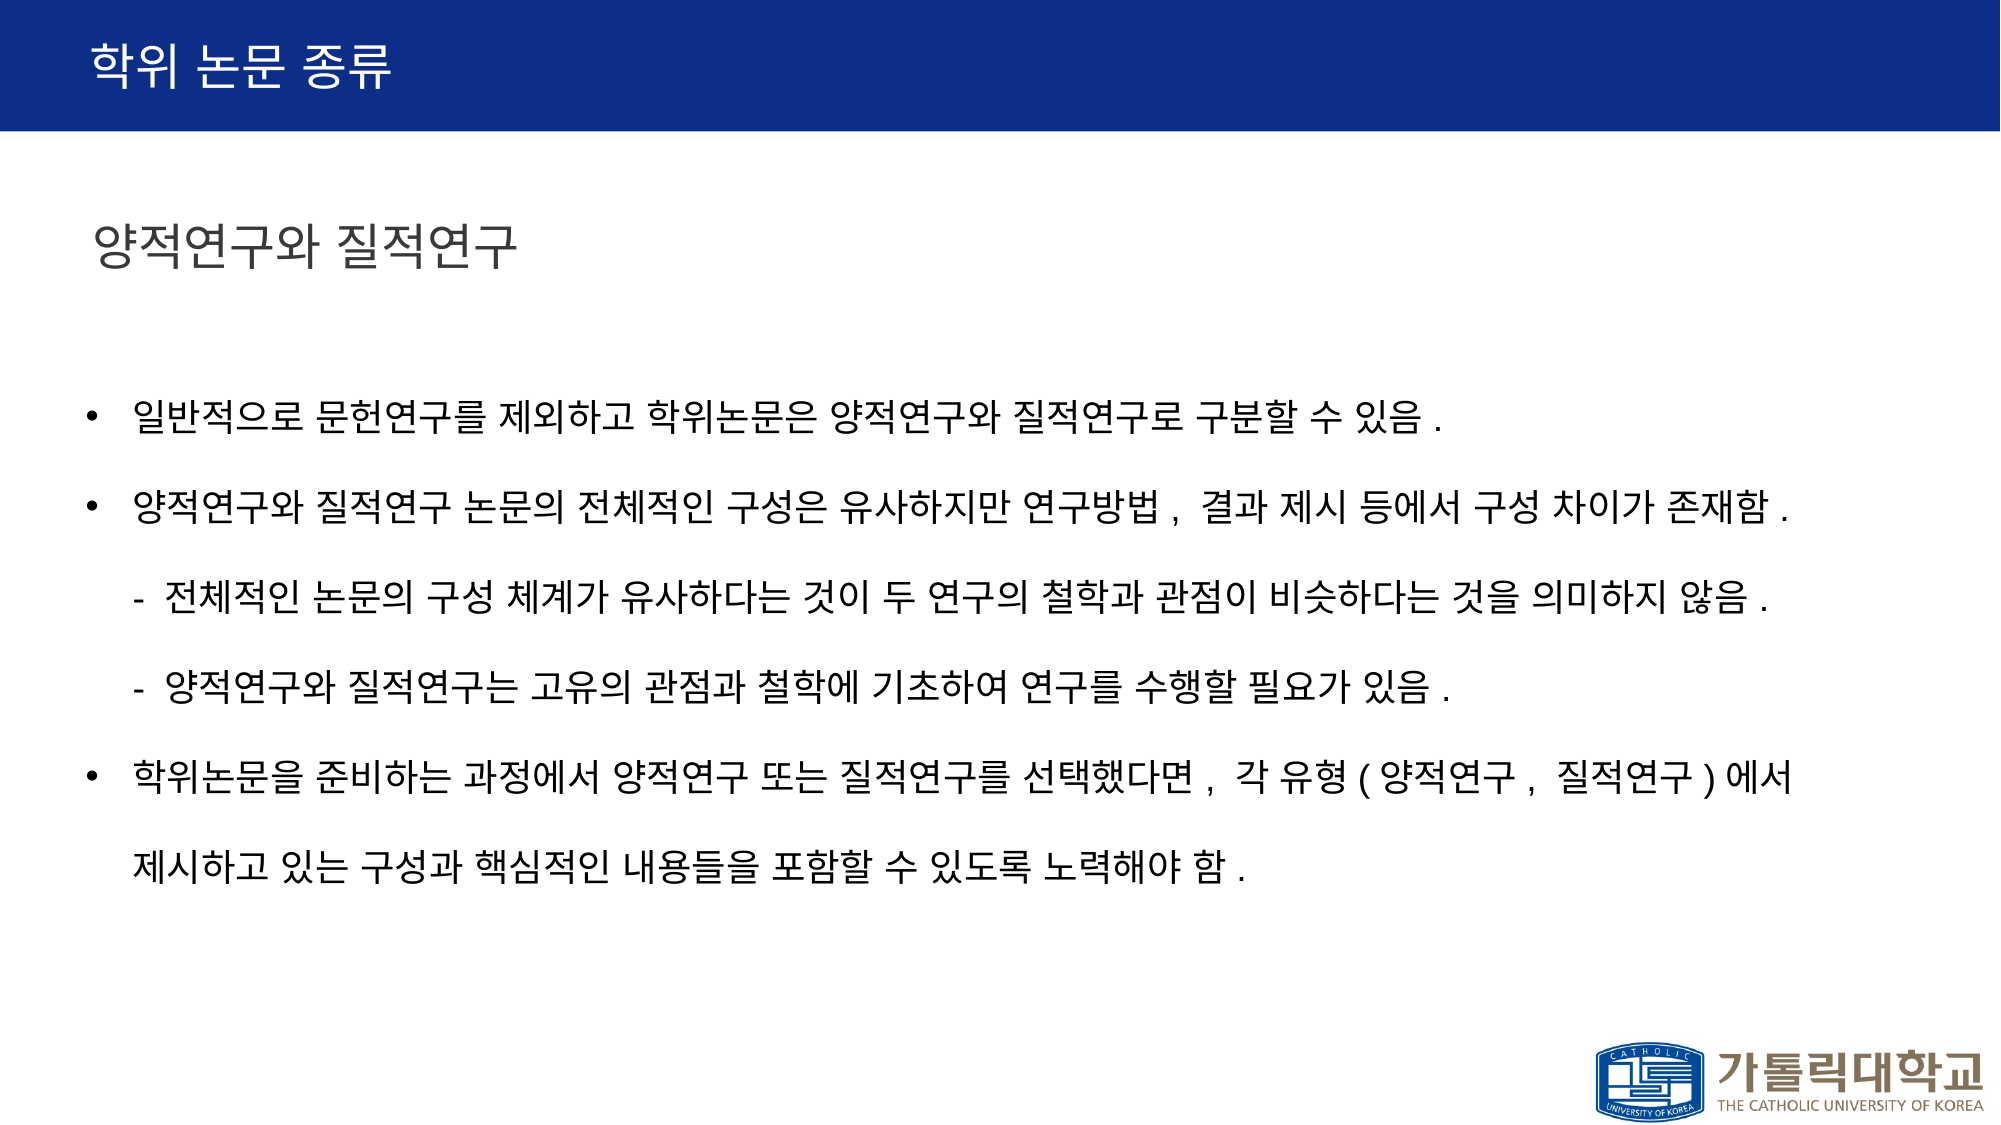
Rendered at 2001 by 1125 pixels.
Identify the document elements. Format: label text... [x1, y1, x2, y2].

picture [1577, 1038, 2000, 1125]
text_box 일반적으로 문헌연구를 제외하고 학위논문은 양적연구와 질적연구로 구분할 수 있음. 양적연구와 질적연구 논문의 전체적인 구성은 유사하지만 연구방법, 결과 제시 등에서 구성 차이가 존재함. - 전체적인 논문의 구성 체계가 유사하다는 것이 두 연구의 철학과 관점이 비슷하다는 것을 의미하지 않음. - 양적연구와 질적연구는 고유의 관점과 철학에 기초하여 연구를 수행할 필요가 있음. 학위논문을 준비하는 과정에서 양적연구 또는 질적연구를 선택했다면, 각 유형(양적연구, 질적연구)에서 제시하고 있는 구성과 핵심적인 내용들을 포함할 수 있도록 노력해야 함. [70, 341, 1968, 896]
text_box 학위 논문 종류 [0, 0, 2000, 132]
text_box 양적연구와 질적연구 [77, 208, 535, 283]
